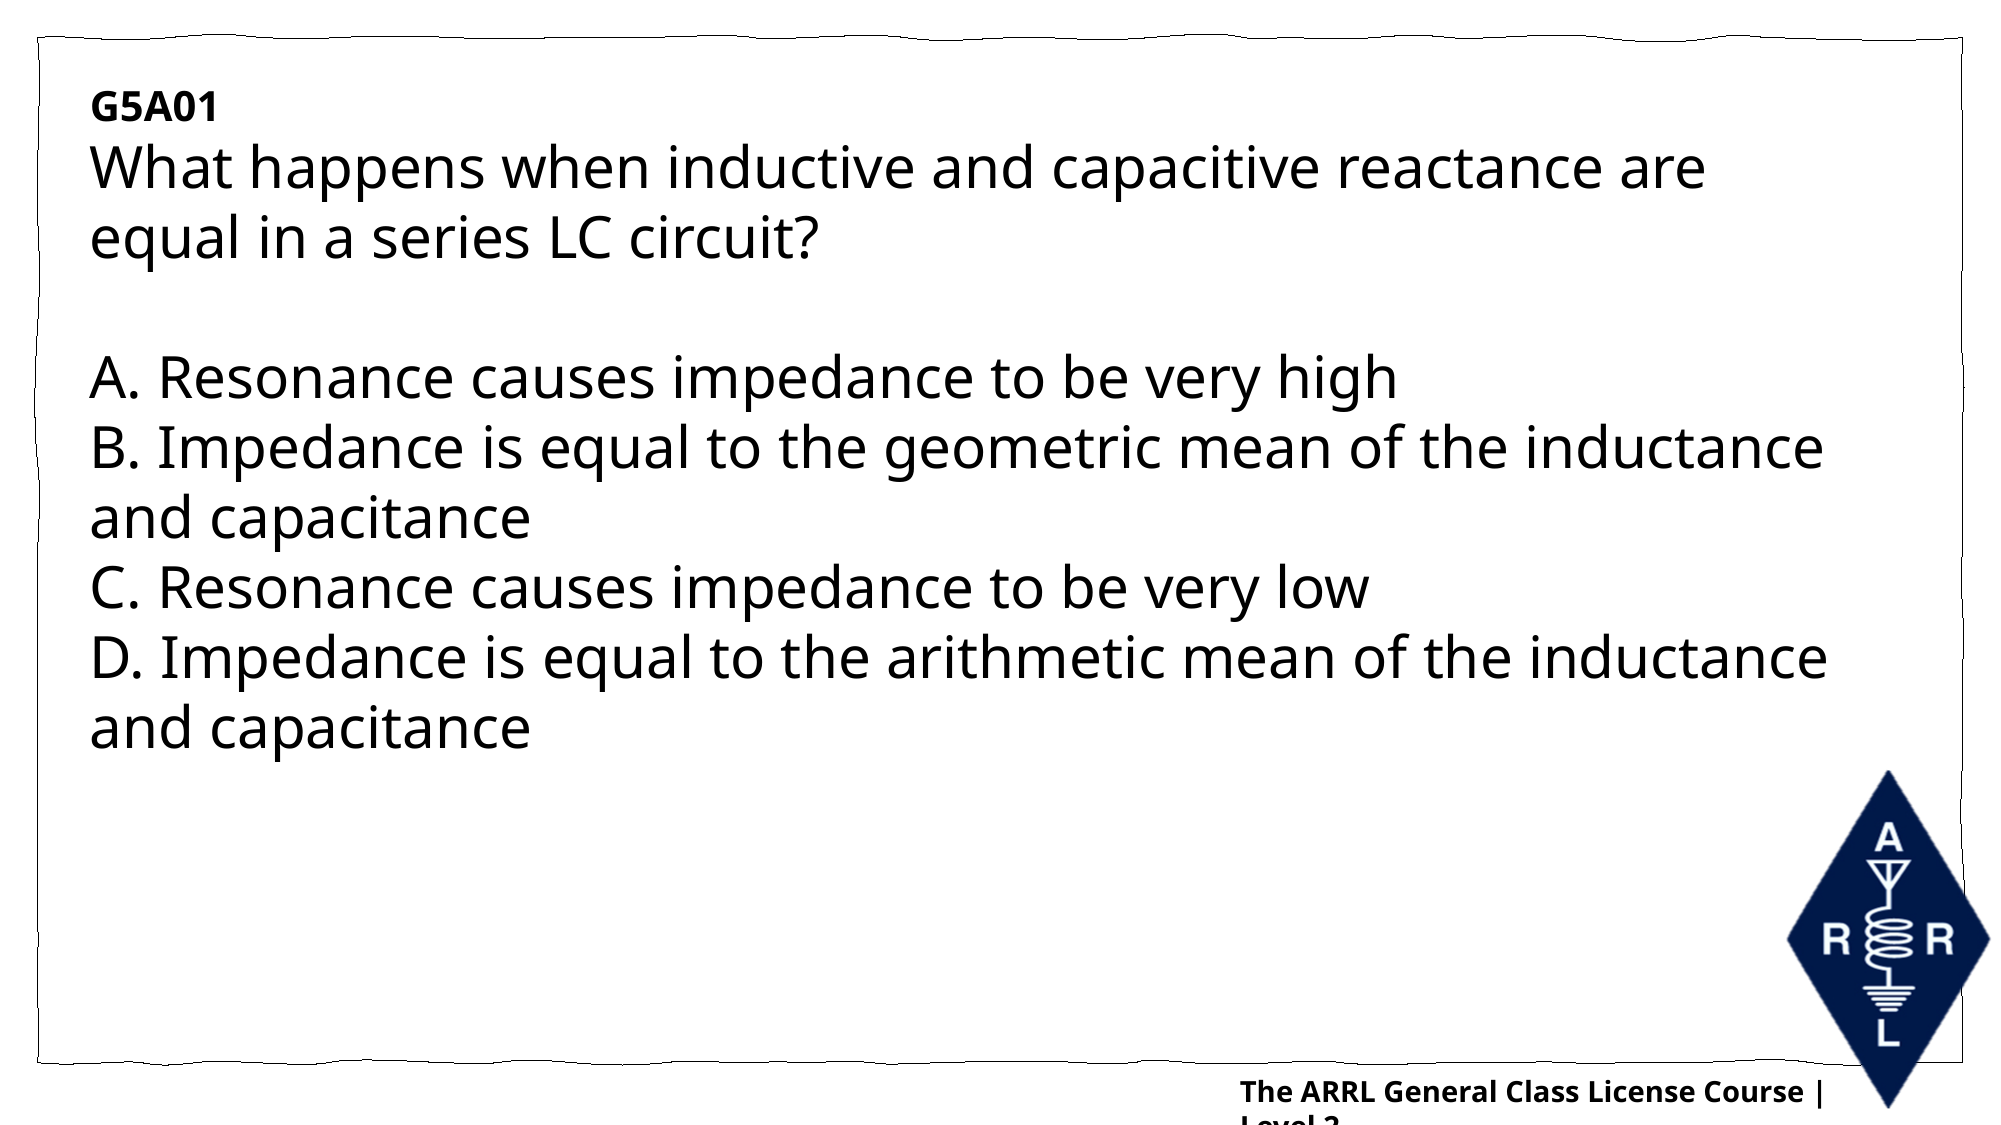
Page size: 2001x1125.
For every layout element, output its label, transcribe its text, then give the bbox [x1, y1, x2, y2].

text_box G5A01 What happens when inductive and capacitive reactance are equal in a series LC circuit? A. Resonance causes impedance to be very high B. Impedance is equal to the geometric mean of the inductance and capacitance C. Resonance causes impedance to be very low D. Impedance is equal to the arithmetic mean of the inductance and capacitance [75, 72, 1850, 768]
picture [1773, 752, 1999, 1125]
